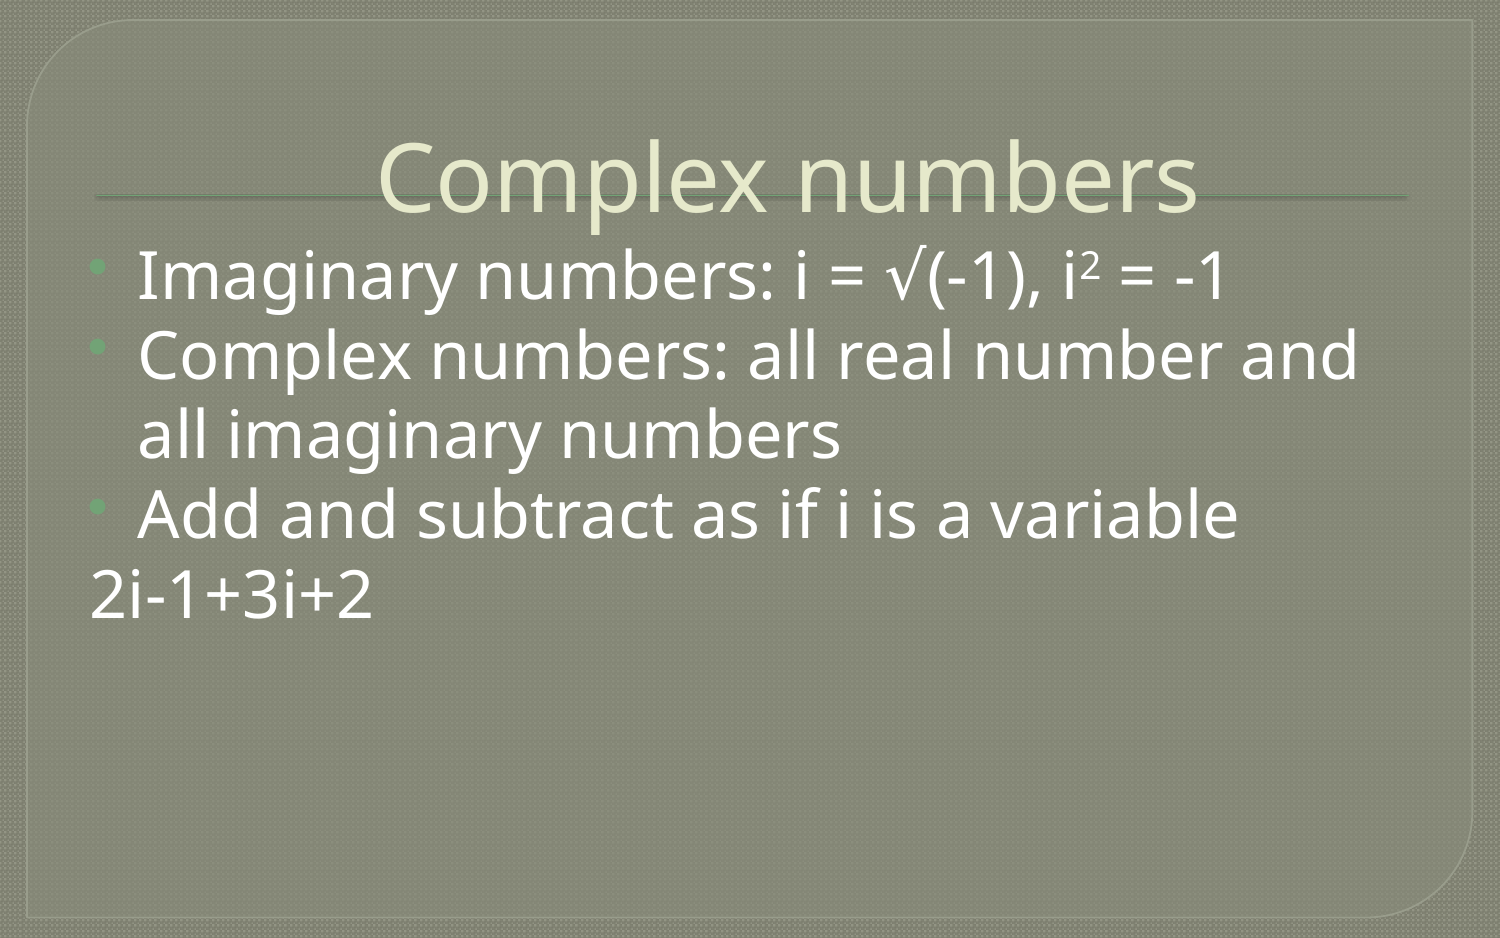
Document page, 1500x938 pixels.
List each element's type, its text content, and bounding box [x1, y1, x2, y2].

title Complex numbers [283, 37, 1216, 225]
list Imaginary numbers: i = √(-1), i2 = -1 Complex numbers: all real number and all imaginary numbers Add and subtract as if i is a variable 2i-1+3i+2 [75, 225, 1425, 844]
